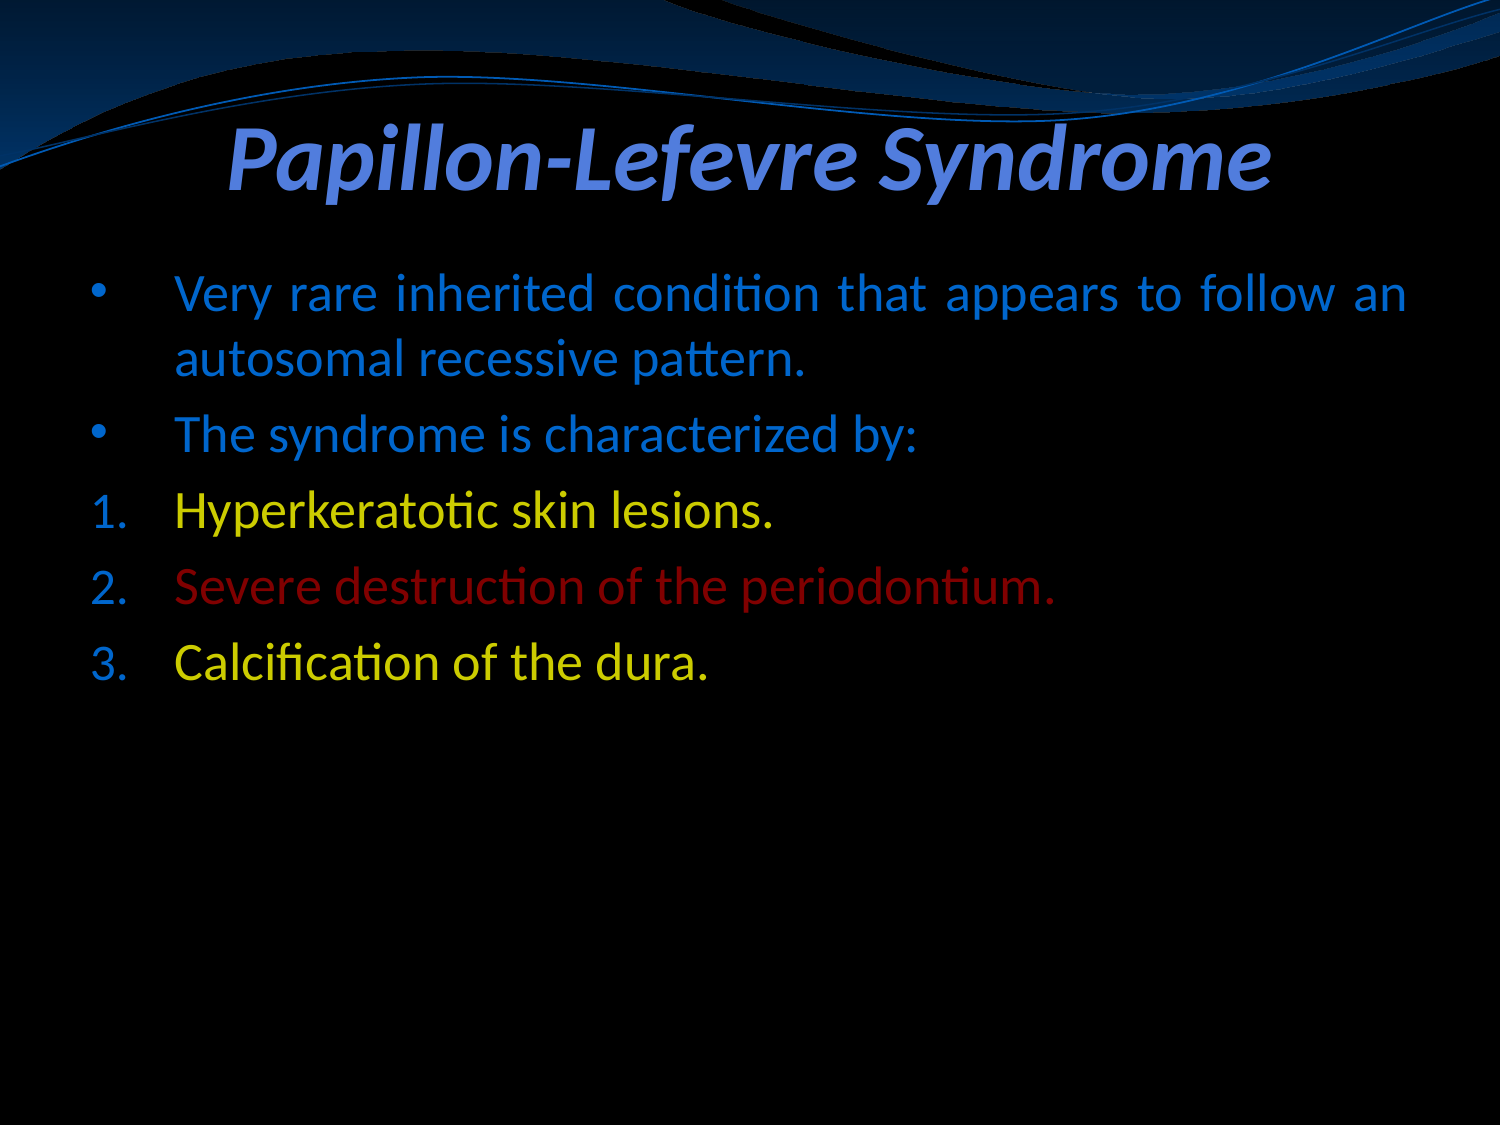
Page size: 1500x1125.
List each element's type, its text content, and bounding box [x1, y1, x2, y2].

list Very rare inherited condition that appears to follow an autosomal recessive pattern. The syndrome is characterized by: Hyperkeratotic skin lesions. Severe destruction of the periodontium. Calcification of the dura. [75, 249, 1425, 1038]
title Papillon-Lefevre Syndrome [75, 87, 1425, 210]
